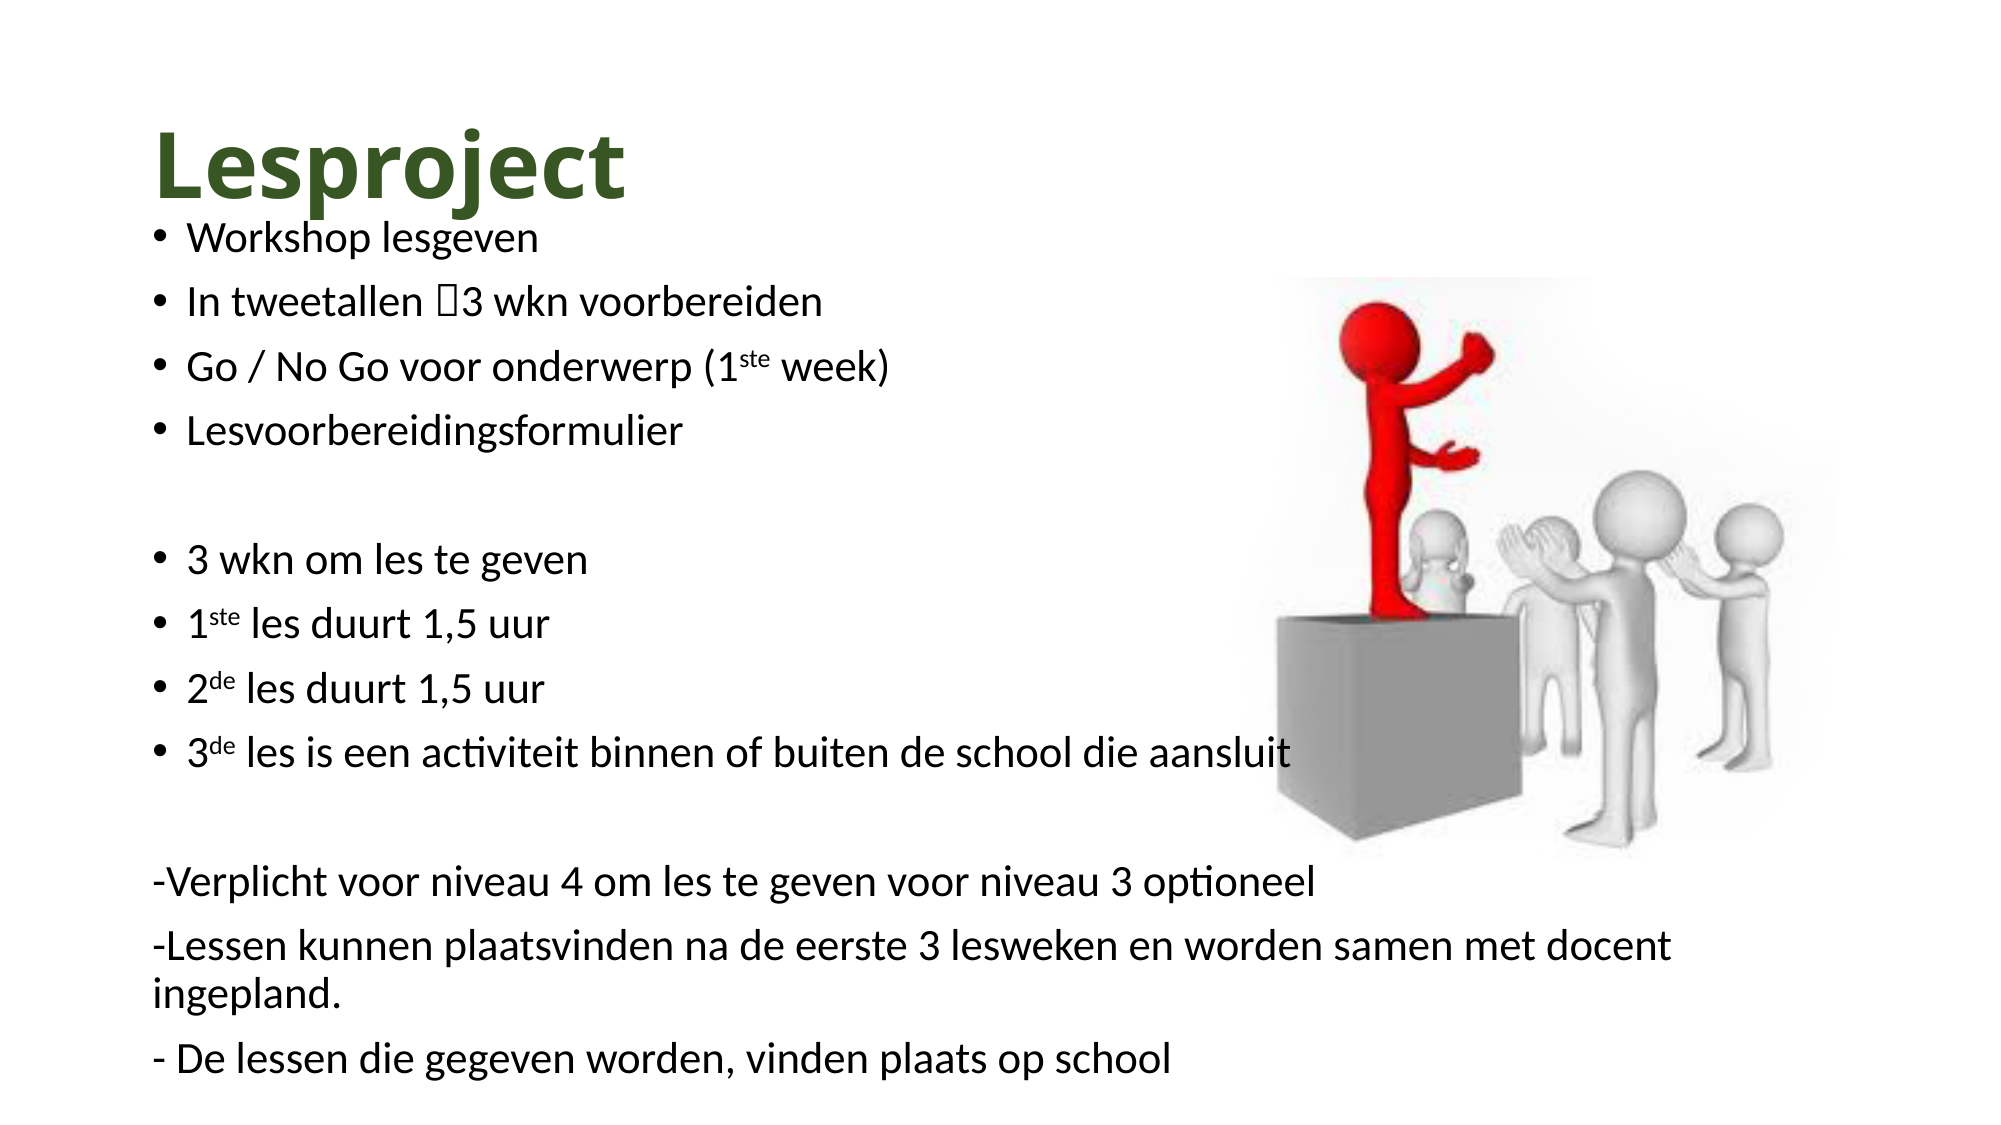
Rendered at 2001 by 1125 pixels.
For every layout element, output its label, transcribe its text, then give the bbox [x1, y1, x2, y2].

list Workshop lesgeven In tweetallen 3 wkn voorbereiden Go / No Go voor onderwerp (1ste week) Lesvoorbereidingsformulier 3 wkn om les te geven 1ste les duurt 1,5 uur 2de les duurt 1,5 uur 3de les is een activiteit binnen of buiten de school die aansluit -Verplicht voor niveau 4 om les te geven voor niveau 3 optioneel -Lessen kunnen plaatsvinden na de eerste 3 lesweken en worden samen met docent ingepland. - De lessen die gegeven worden, vinden plaats op school [137, 206, 1863, 1099]
picture [1111, 277, 1960, 884]
title Lesproject [137, 59, 1863, 206]
